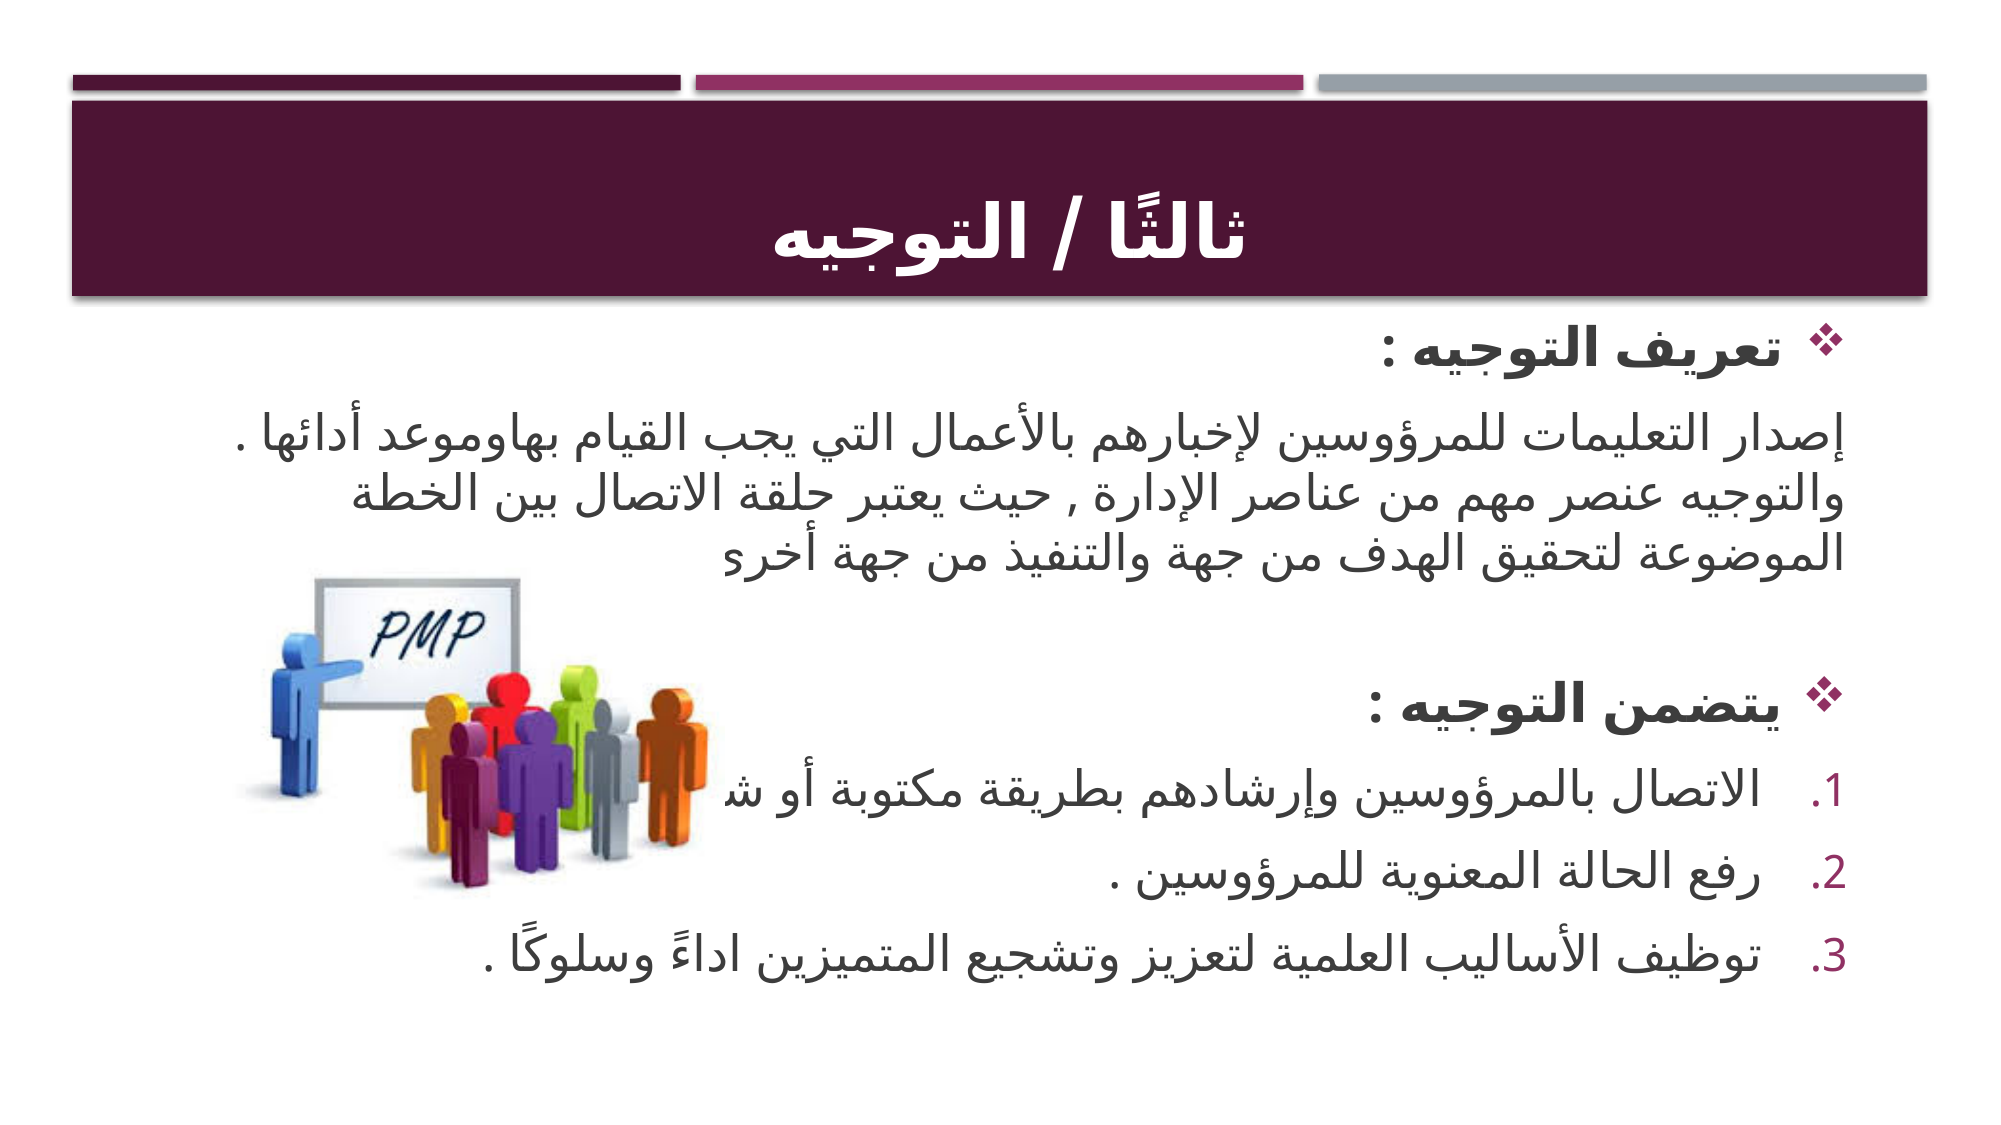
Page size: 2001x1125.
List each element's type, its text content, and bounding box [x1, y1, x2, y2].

title ثالثًا / التوجيه [95, 115, 1905, 282]
picture [230, 554, 726, 903]
list تعريف التوجيه : إصدار التعليمات للمرؤوسين لإخبارهم بالأعمال التي يجب القيام بهاوموعد أدائها . والتوجيه عنصر مهم من عناصر الإدارة , حيث يعتبر حلقة الاتصال بين الخطة الموضوعة لتحقيق الهدف من جهة والتنفيذ من جهة أخرى . يتضمن التوجيه : الاتصال بالمرؤوسين وإرشادهم بطريقة مكتوبة أو شفوية . رفع الحالة المعنوية للمرؤوسين . توظيف الأساليب العلمية لتعزيز وتشجيع المتميزين اداءً وسلوكًا . [137, 236, 1863, 1014]
